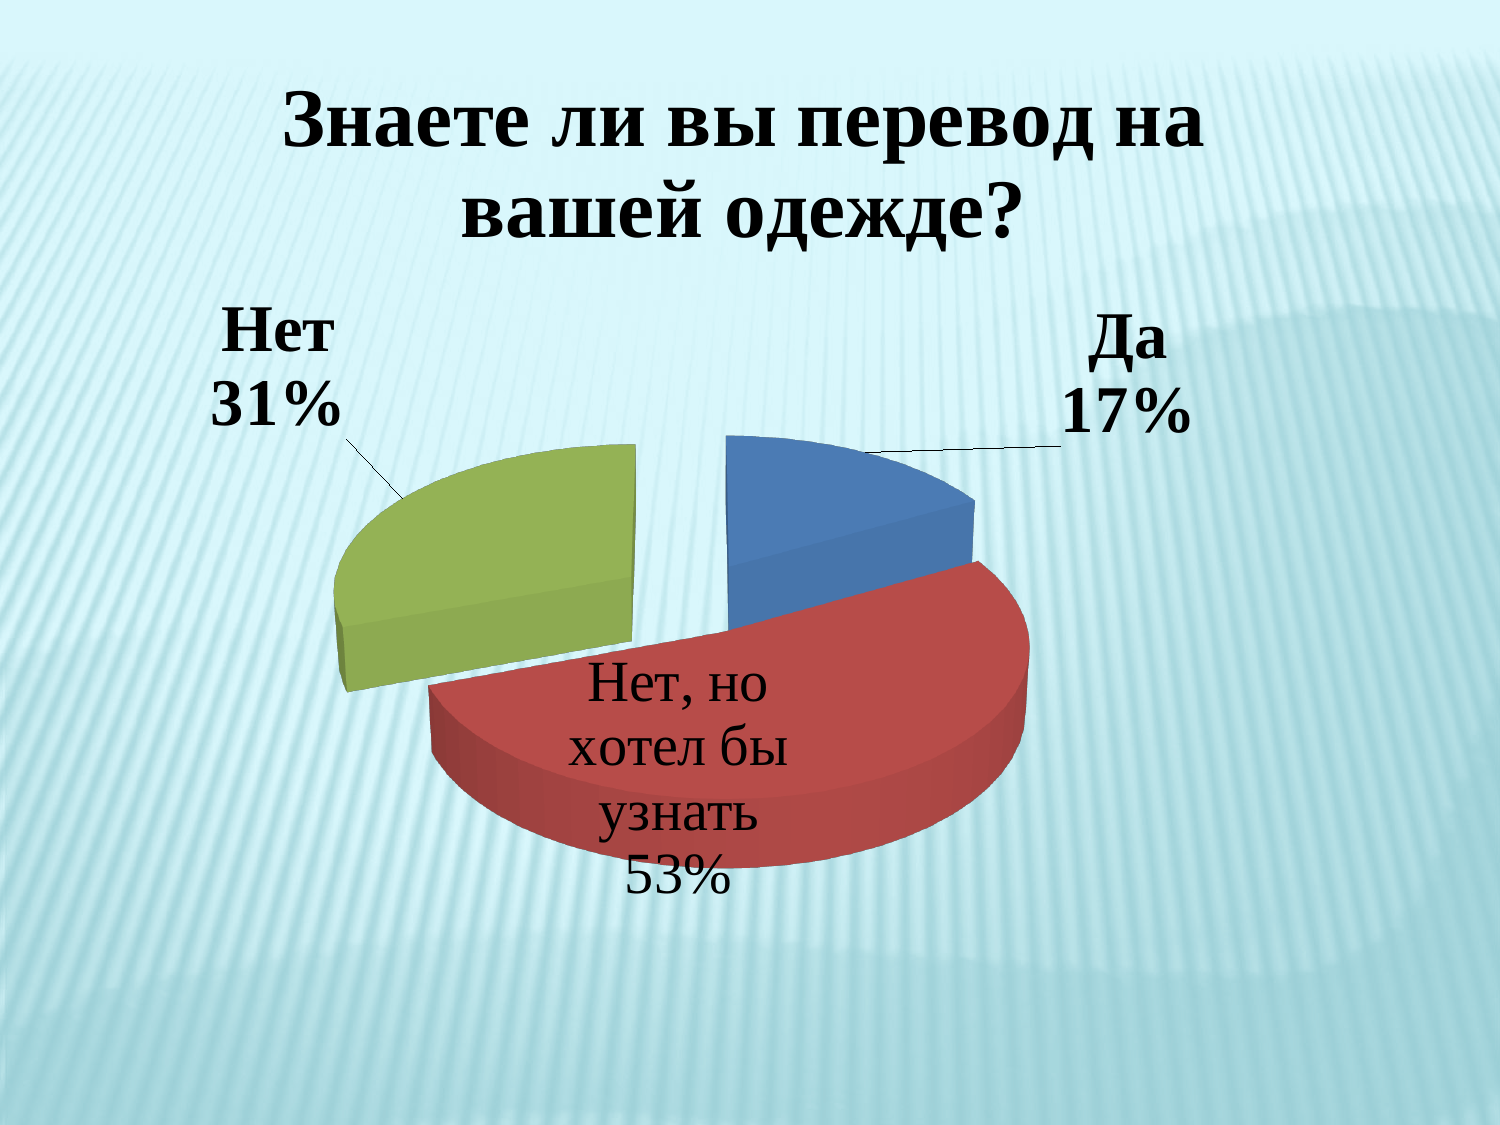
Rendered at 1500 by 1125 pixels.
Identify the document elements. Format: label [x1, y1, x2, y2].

chart [17, 18, 1471, 1071]
